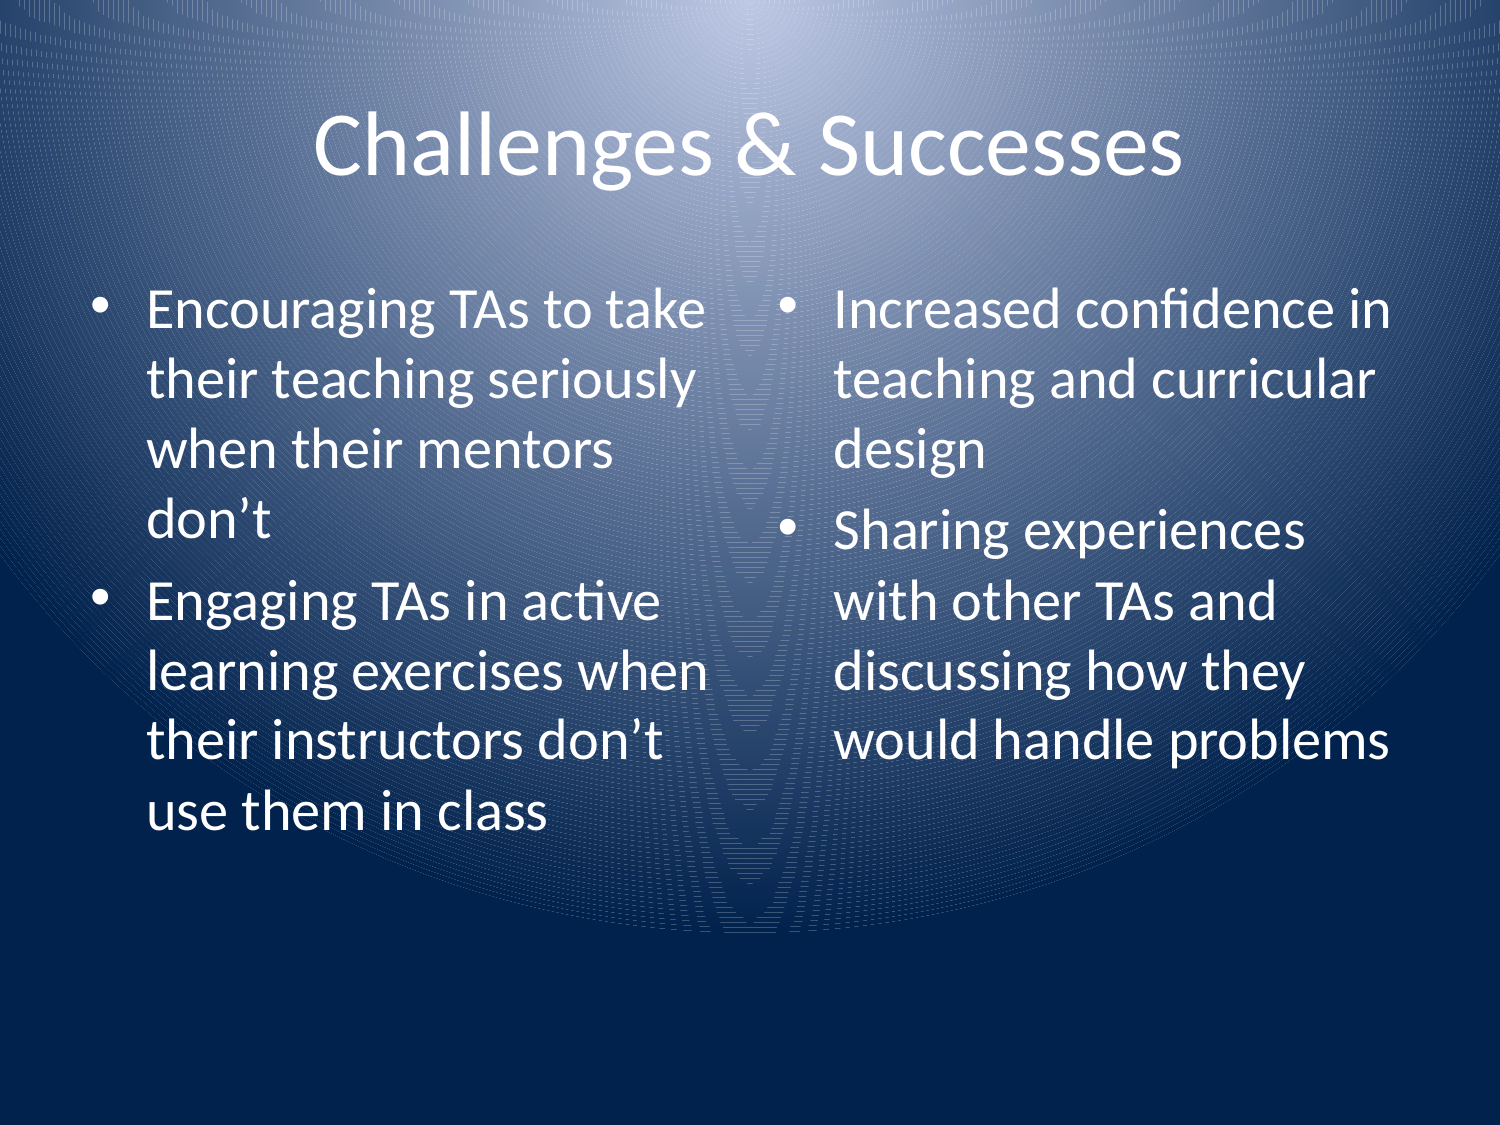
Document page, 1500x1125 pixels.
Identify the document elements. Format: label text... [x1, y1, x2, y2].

list Encouraging TAs to take their teaching seriously when their mentors don’t Engaging TAs in active learning exercises when their instructors don’t use them in class [75, 262, 738, 1005]
title Challenges & Successes [75, 45, 1425, 233]
list Increased confidence in teaching and curricular design Sharing experiences with other TAs and discussing how they would handle problems [762, 262, 1425, 1005]
